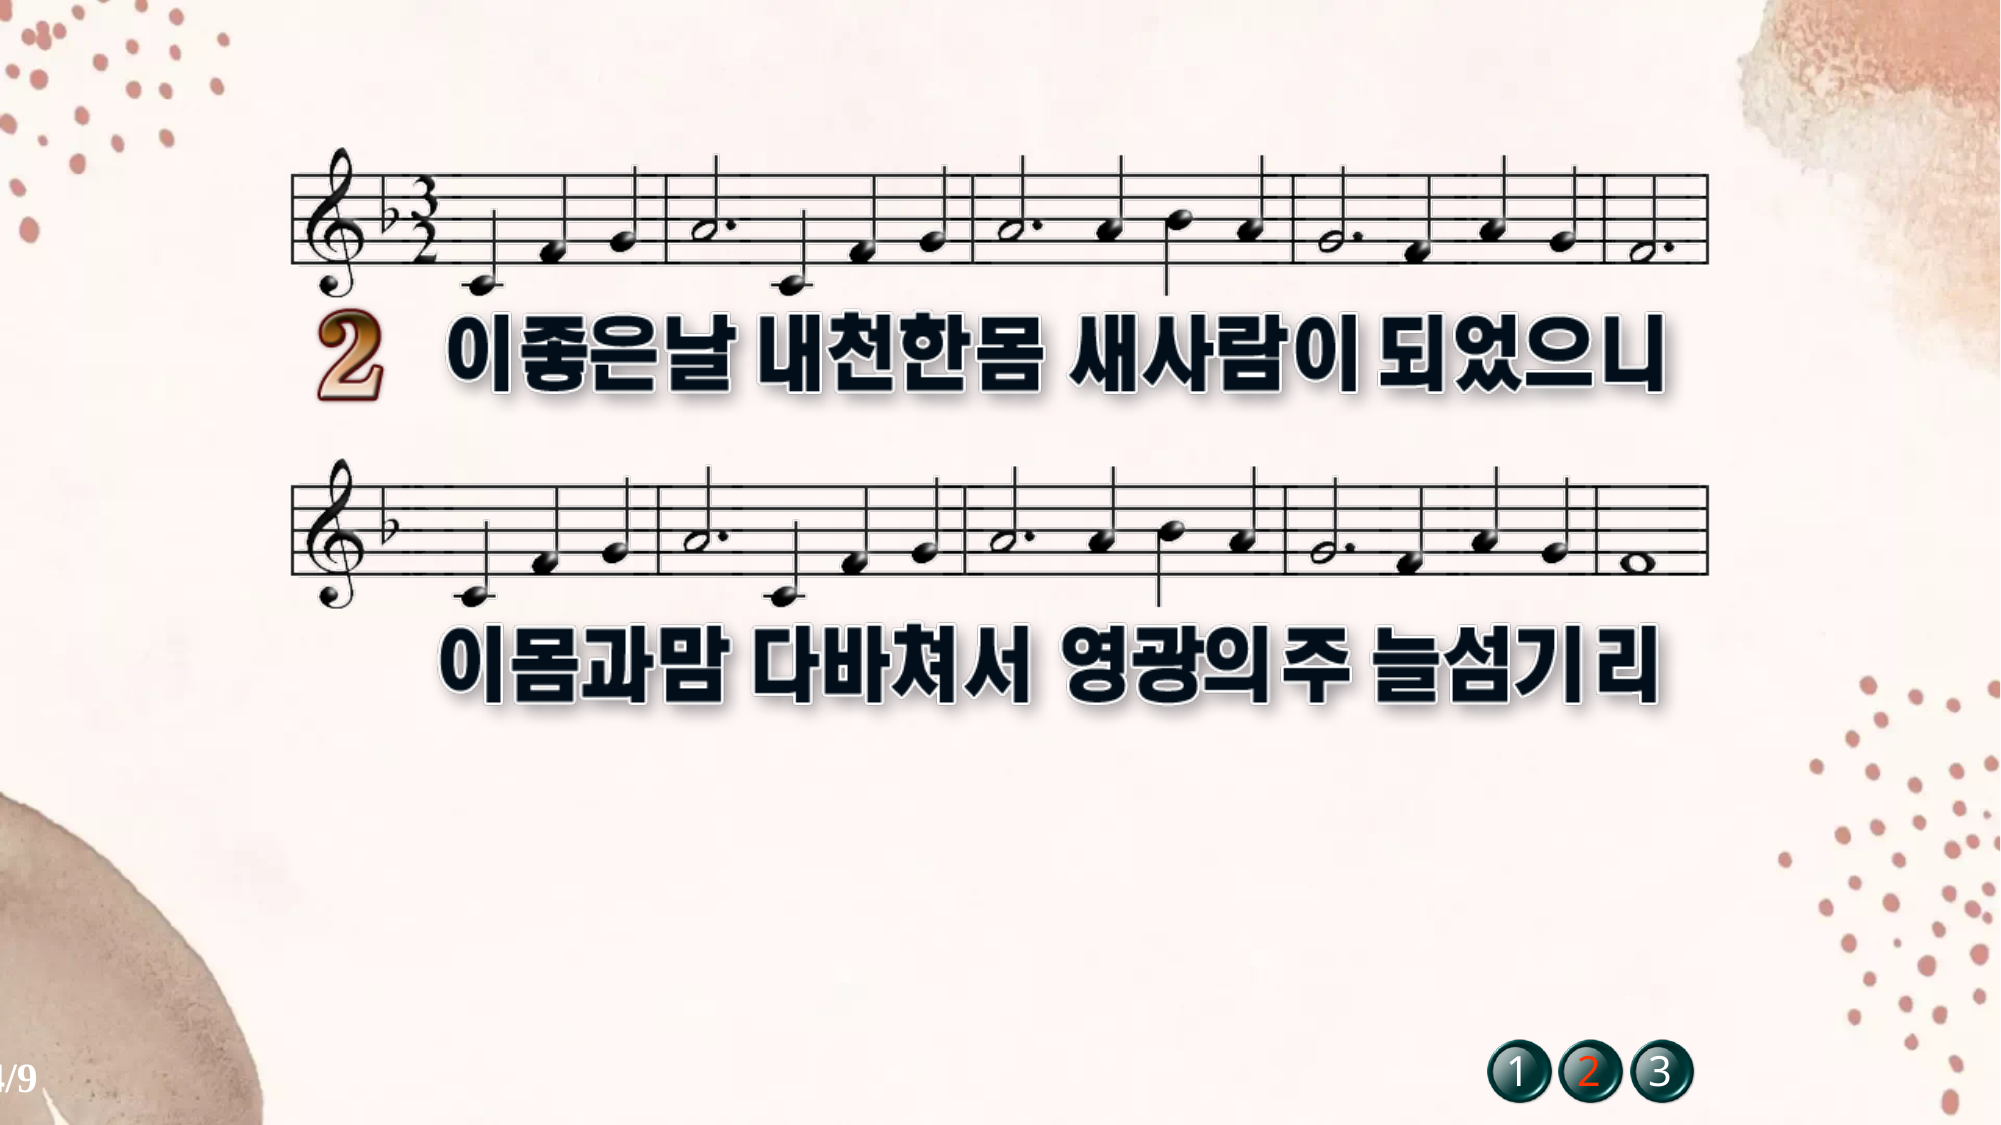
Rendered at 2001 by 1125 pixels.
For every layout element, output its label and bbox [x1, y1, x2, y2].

text_box [1627, 1035, 1697, 1106]
text_box [1484, 1035, 1555, 1106]
picture [0, 0, 2001, 1125]
text_box [1555, 1035, 1626, 1106]
